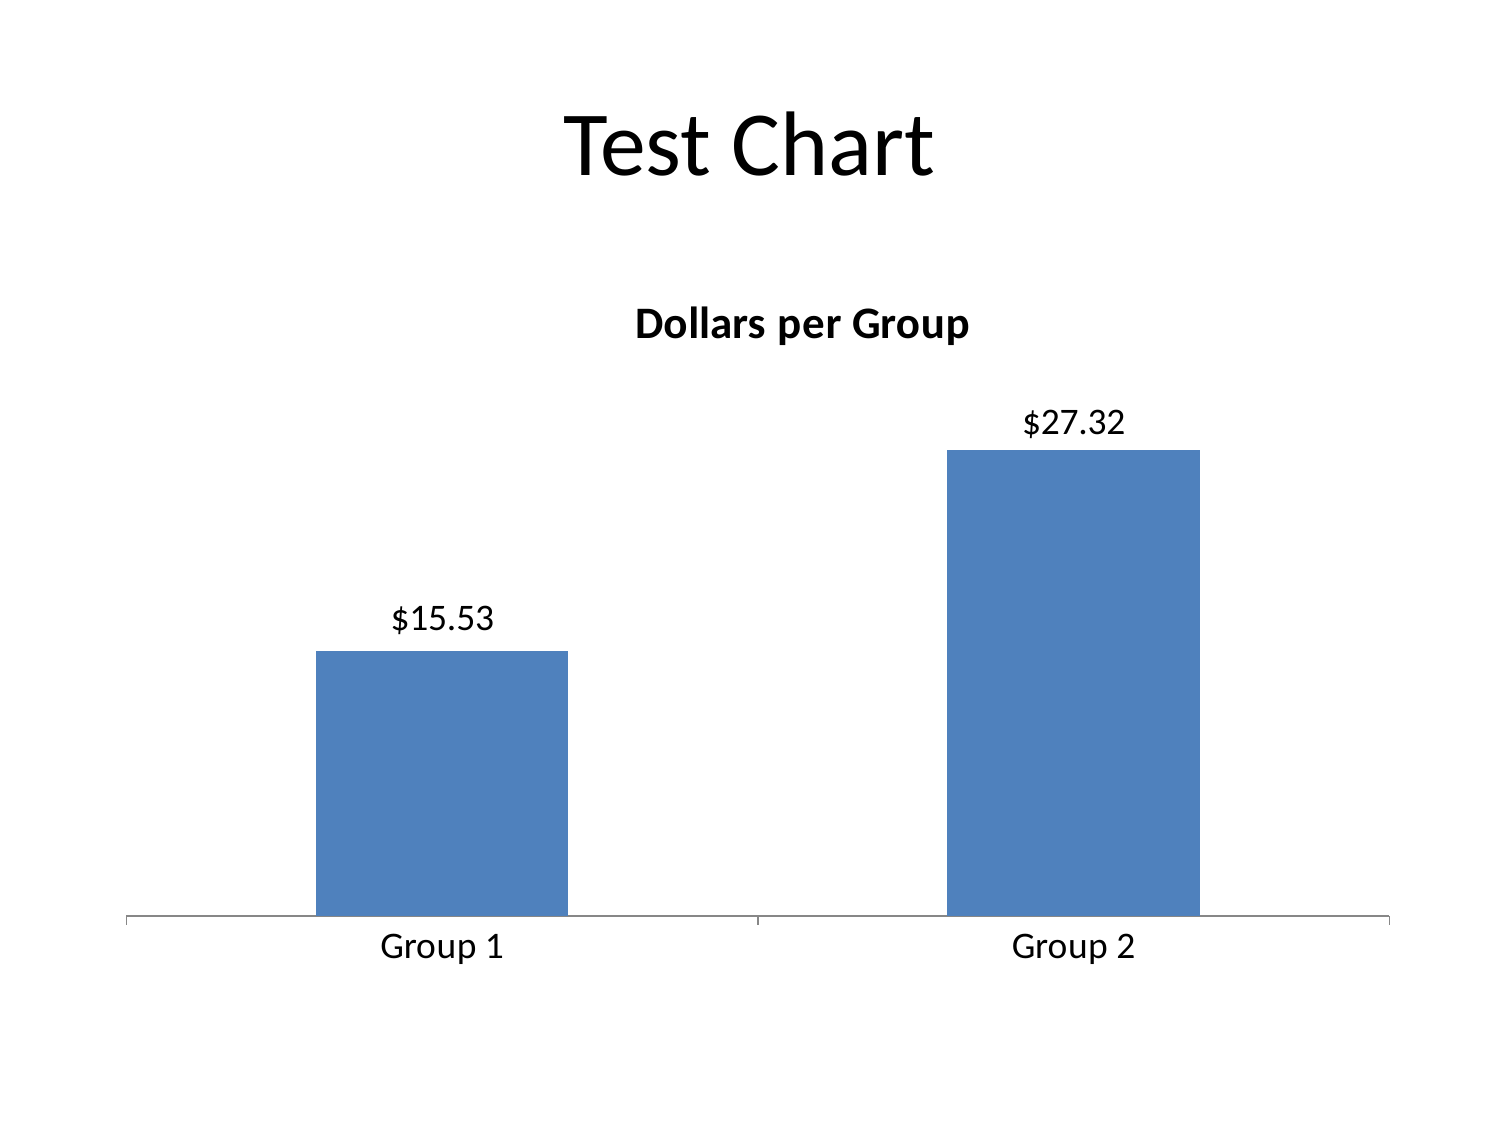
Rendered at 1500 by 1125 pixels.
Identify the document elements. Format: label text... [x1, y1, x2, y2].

title Test Chart [75, 45, 1425, 233]
chart [74, 262, 1426, 1006]
